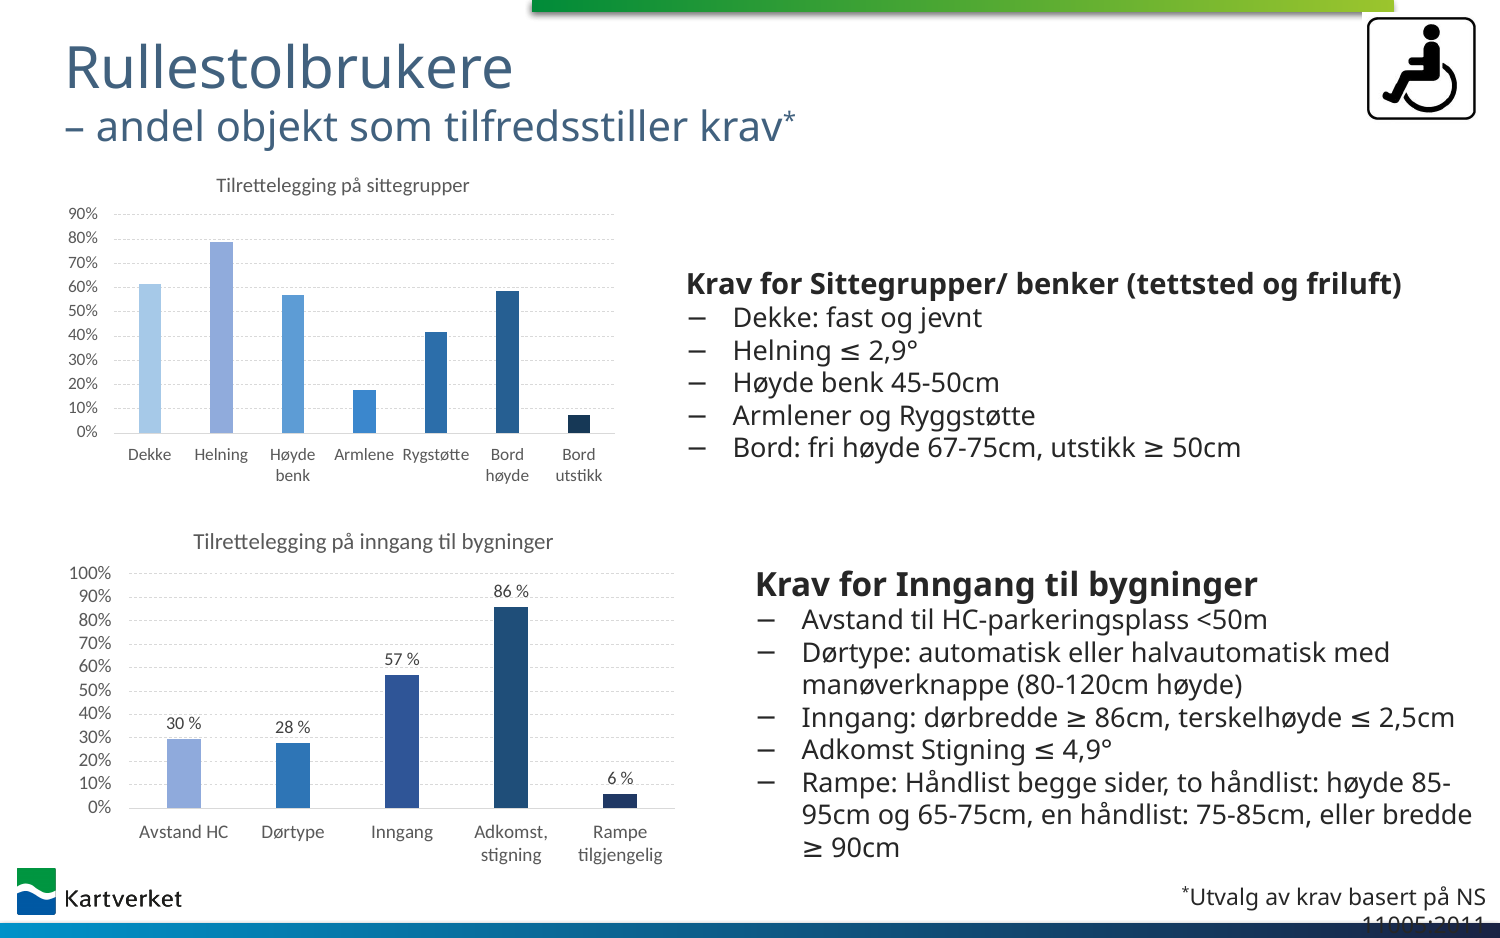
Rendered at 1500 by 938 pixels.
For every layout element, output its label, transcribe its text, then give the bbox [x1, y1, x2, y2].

text_box Rullestolbrukere – andel objekt som tilfredsstiller krav* [49, 25, 1431, 158]
text_box Krav for Sittegrupper/ benker (tettsted og friluft) Dekke: fast og jevnt Helning ≤ 2,9° Høyde benk 45-50cm Armlener og Ryggstøtte Bord: fri høyde 67-75cm, utstikk ≥ 50cm [670, 258, 1418, 471]
text_box *Utvalg av krav basert på NS 11005:2011 [1068, 873, 1500, 938]
picture [1362, 12, 1481, 126]
text_box Krav for Inngang til bygninger Avstand til HC-parkeringsplass <50m Dørtype: automatisk eller halvautomatisk med manøverknappe (80-120cm høyde) Inngang: dørbredde ≥ 86cm, terskelhøyde ≤ 2,5cm Adkomst Stigning ≤ 4,9° Rampe: Håndlist begge sider, to håndlist: høyde 85-95cm og 65-75cm, en håndlist: 75-85cm, eller bredde ≥ 90cm [740, 555, 1491, 870]
picture [62, 520, 686, 874]
picture [62, 166, 625, 492]
